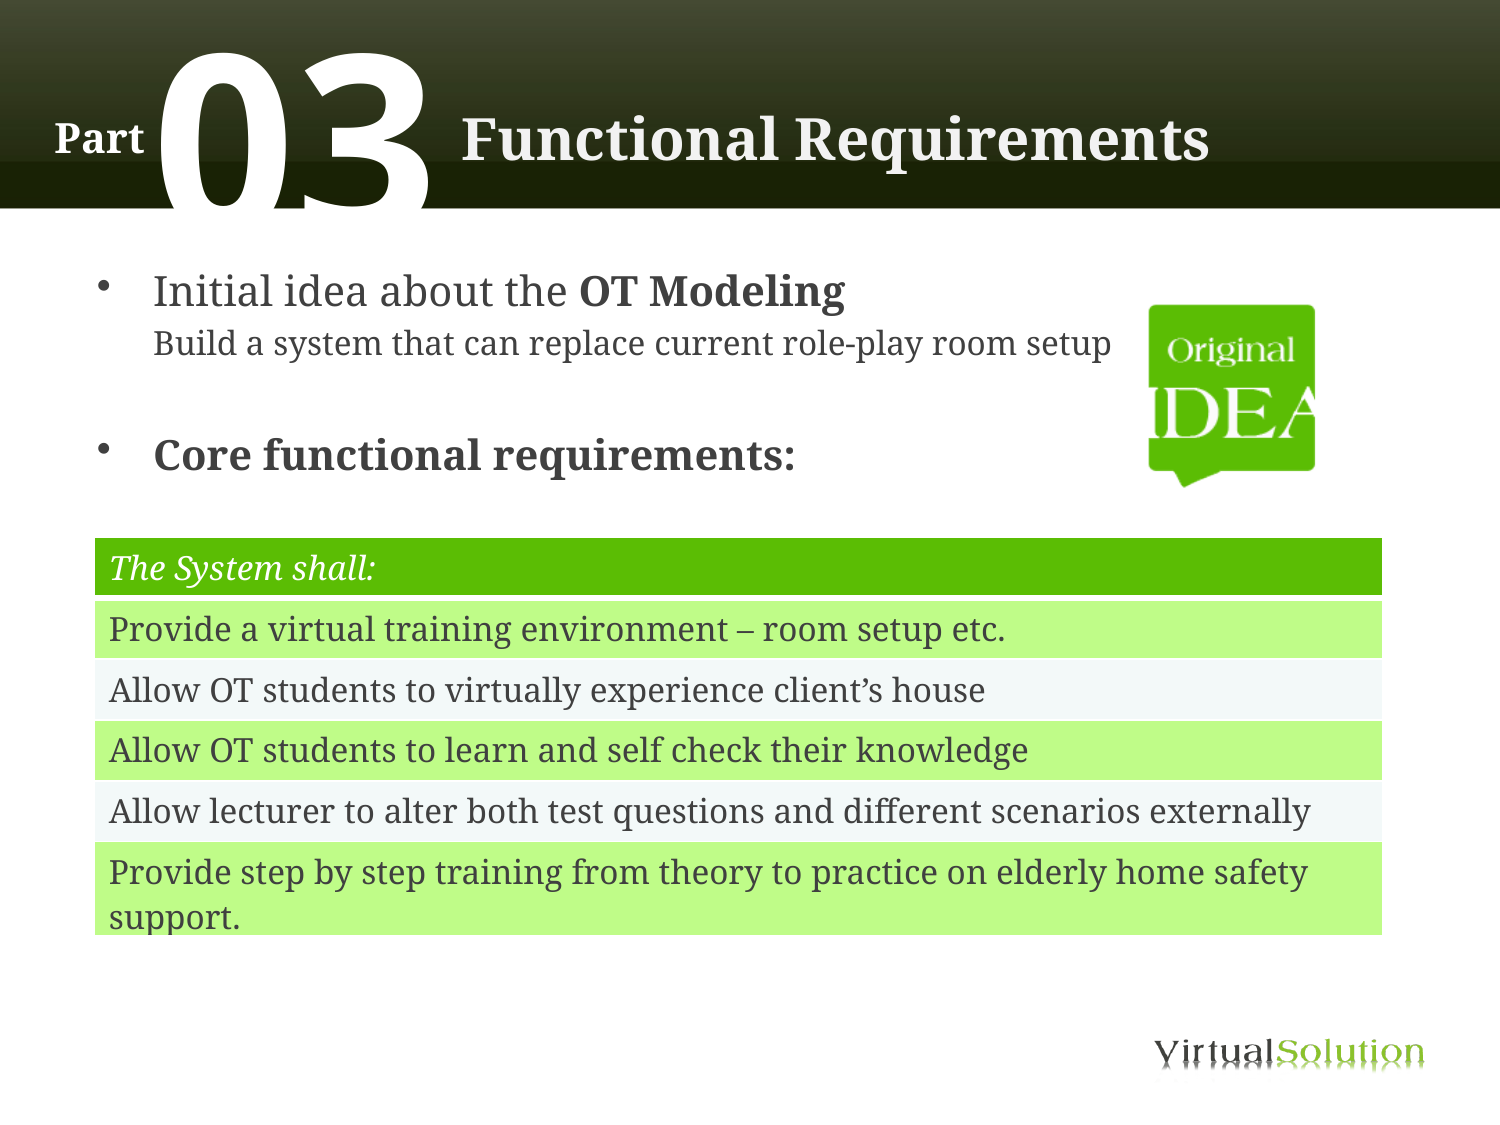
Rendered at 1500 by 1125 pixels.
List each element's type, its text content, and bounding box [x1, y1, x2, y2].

table_cell Provide a virtual training environment – room setup etc. [95, 601, 1382, 658]
table_cell Provide step by step training from theory to practice on elderly home safety support. [95, 842, 1382, 935]
list Initial idea about the OT Modeling Build a system that can replace current role-play room setup Core functional requirements: [82, 257, 1432, 1001]
text_box 03 [152, 11, 576, 258]
table_header The System shall: [95, 538, 1382, 595]
table_cell Allow lecturer to alter both test questions and different scenarios externally [95, 782, 1382, 841]
text_box Part [39, 104, 160, 170]
text_box Functional Requirements [446, 94, 1227, 180]
picture [0, 0, 1500, 1125]
table_cell Allow OT students to virtually experience client’s house [95, 660, 1382, 719]
table_cell Allow OT students to learn and self check their knowledge [95, 721, 1382, 780]
